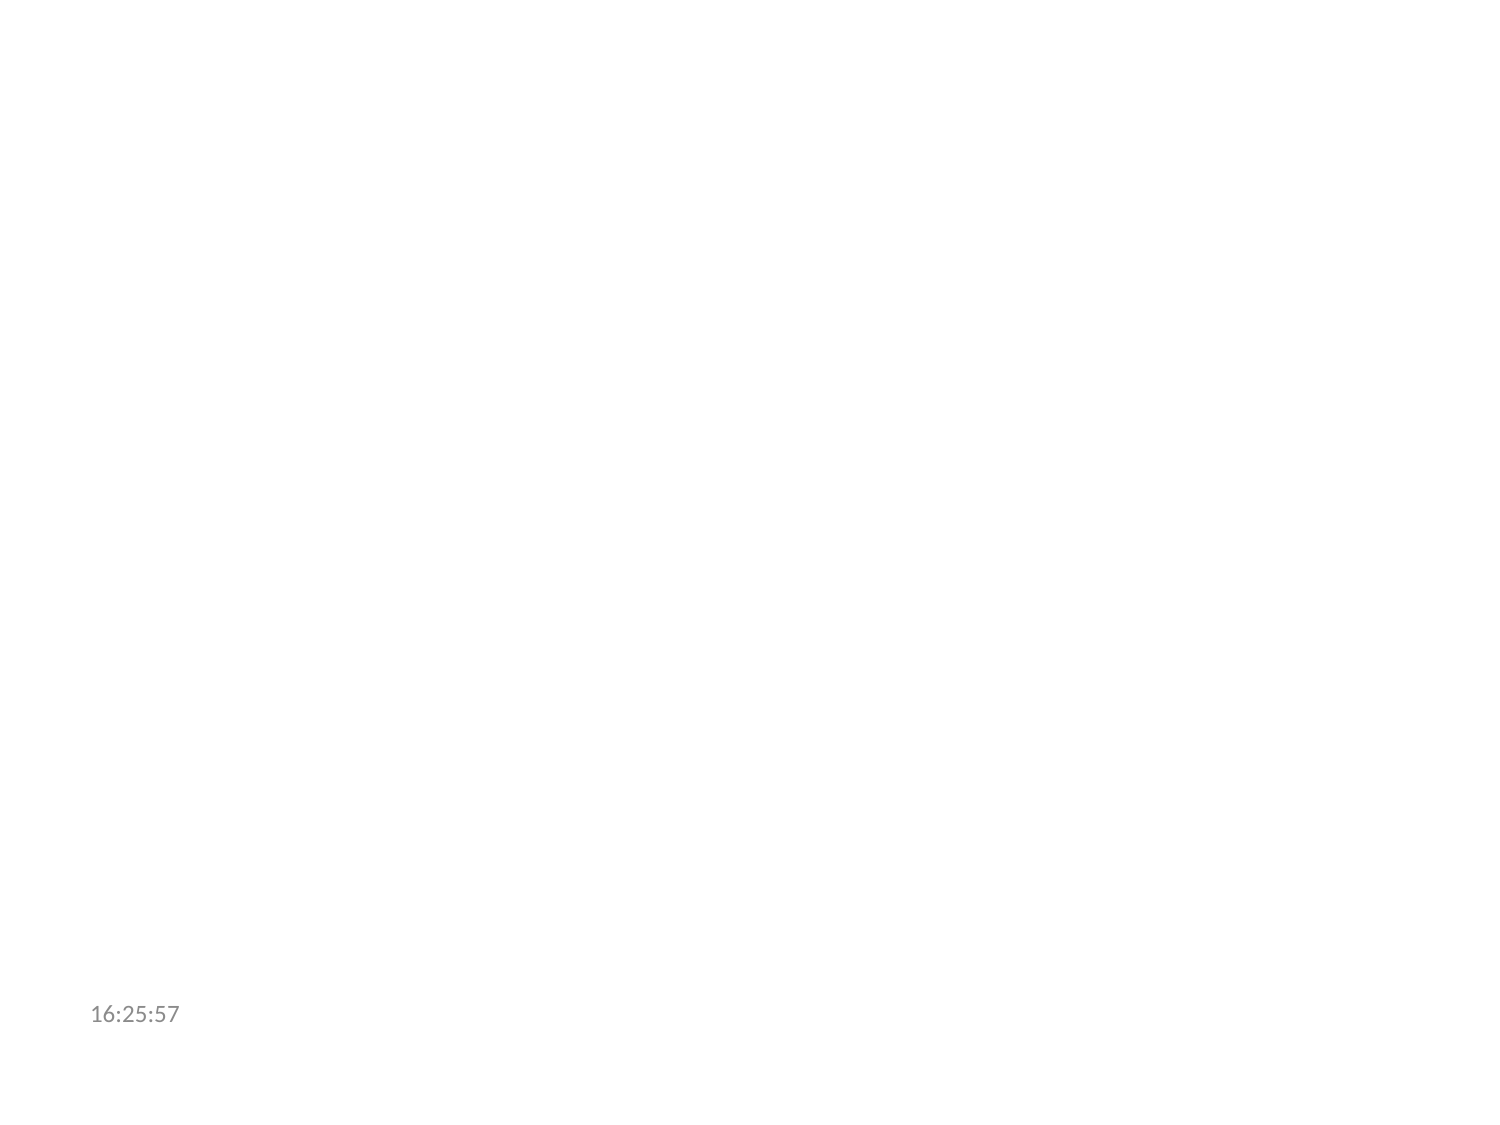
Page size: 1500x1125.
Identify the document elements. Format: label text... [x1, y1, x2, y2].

text_box 15:35:09 [75, 982, 425, 1043]
